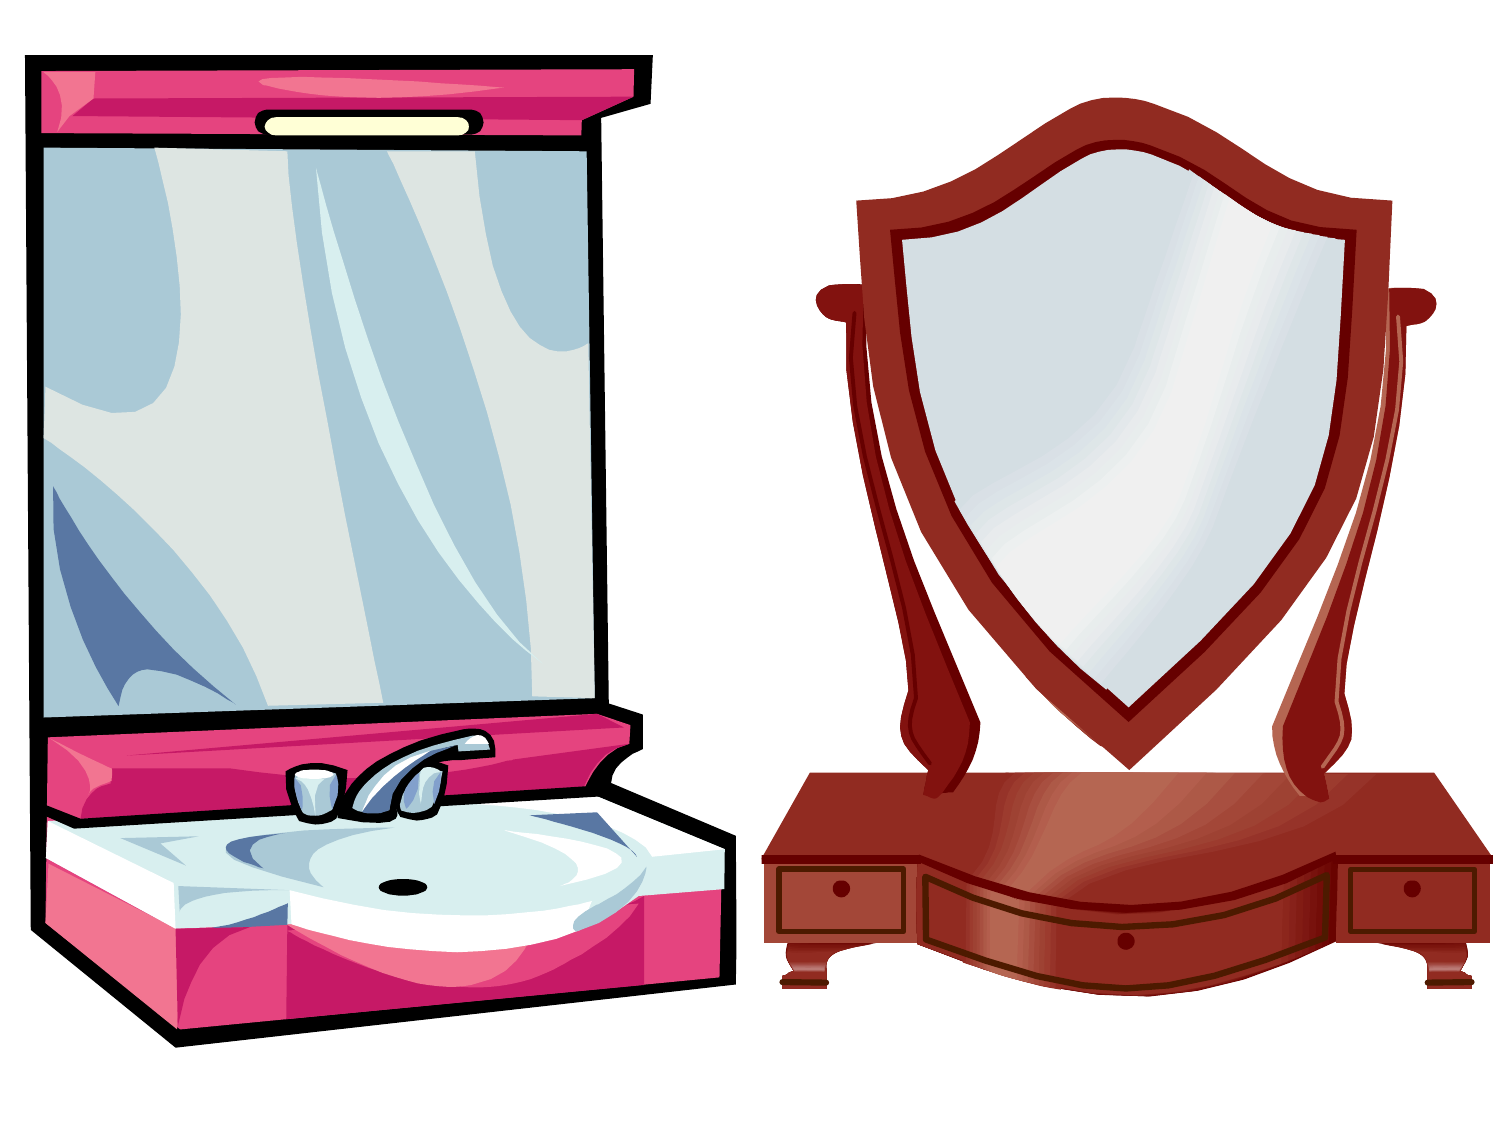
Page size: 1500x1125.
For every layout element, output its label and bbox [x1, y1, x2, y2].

picture [761, 78, 1500, 1024]
picture [24, 54, 737, 1048]
